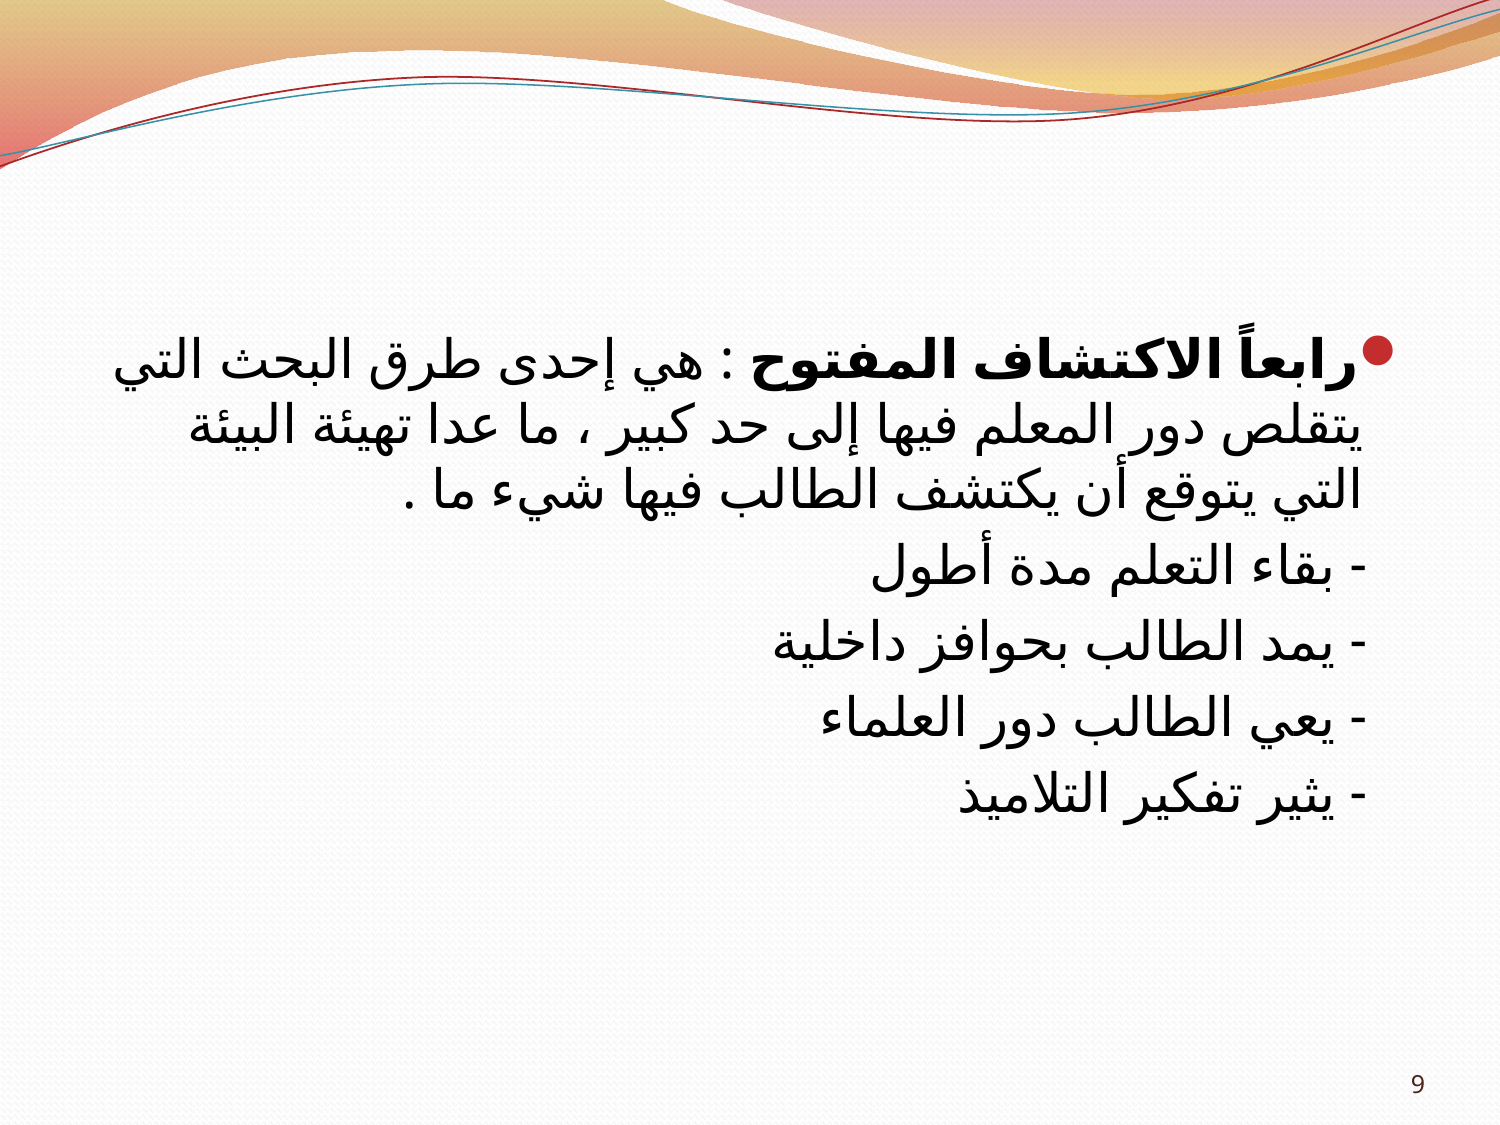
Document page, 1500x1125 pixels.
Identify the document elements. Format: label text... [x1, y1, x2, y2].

list رابعاً الاكتشاف المفتوح : هي إحدى طرق البحث التي يتقلص دور المعلم فيها إلى حد كبير ، ما عدا تهيئة البيئة التي يتوقع أن يكتشف الطالب فيها شيء ما . - بقاء التعلم مدة أطول - يمد الطالب بحوافز داخلية - يعي الطالب دور العلماء - يثير تفكير التلاميذ [75, 317, 1425, 1038]
slide_number 9 [1299, 1042, 1425, 1103]
